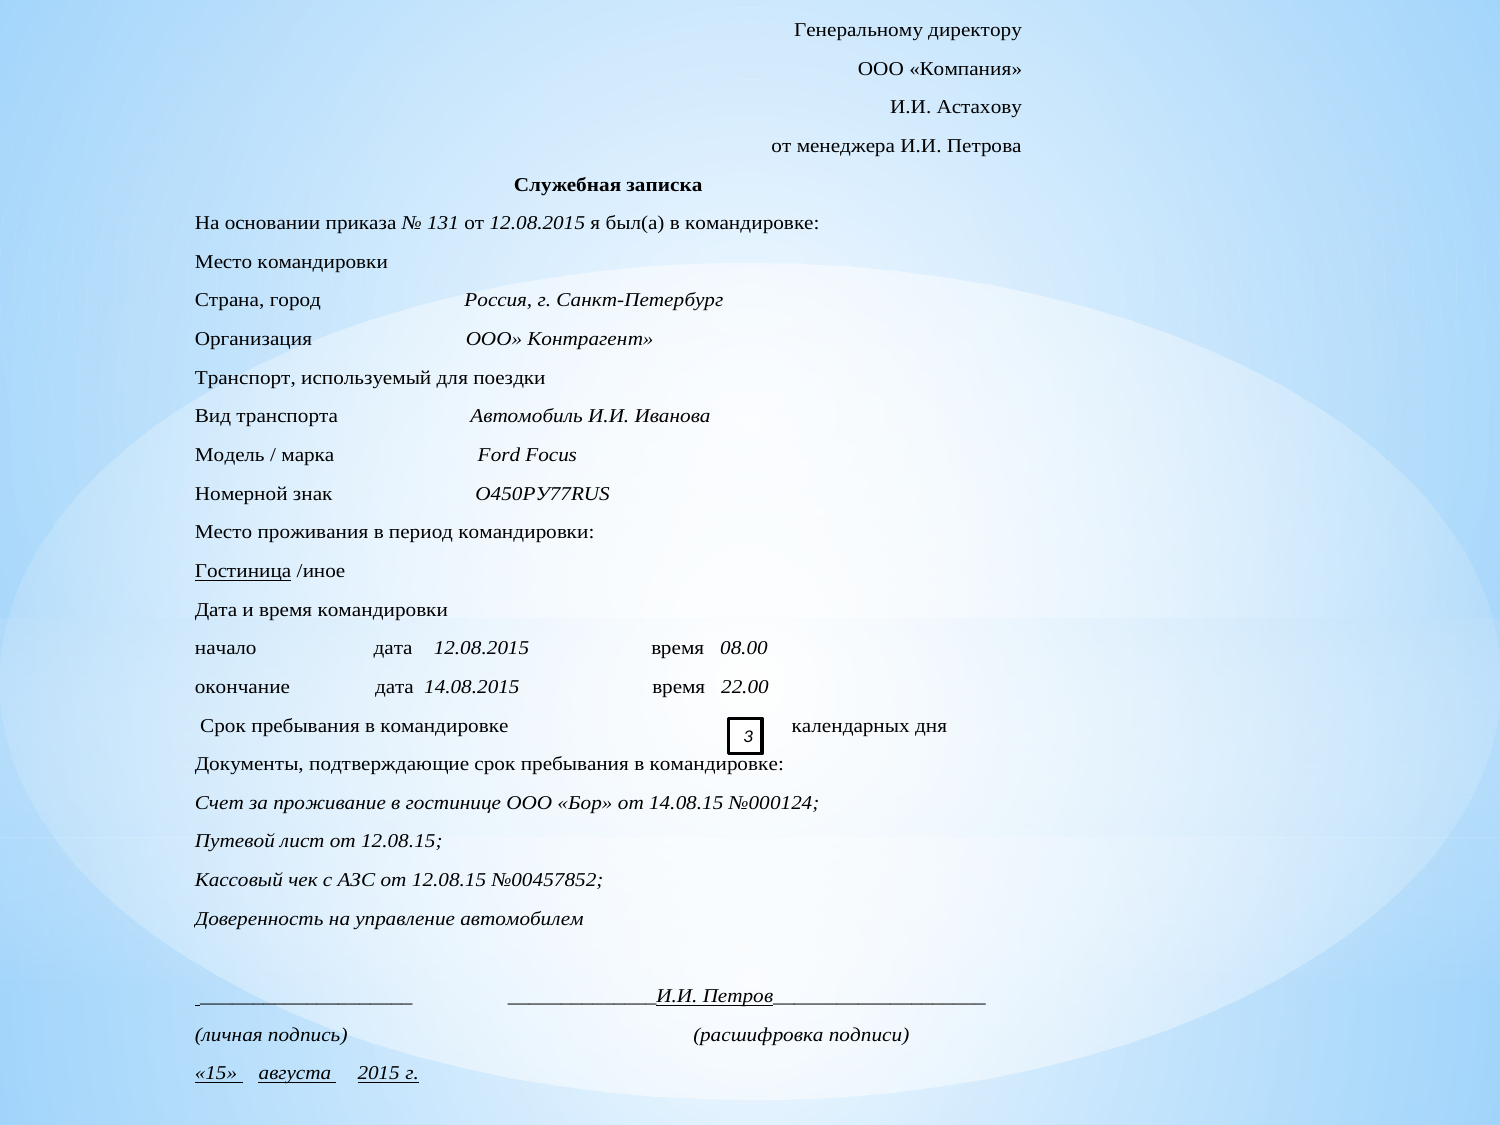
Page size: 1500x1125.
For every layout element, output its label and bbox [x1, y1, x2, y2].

list [194, 18, 1022, 1125]
